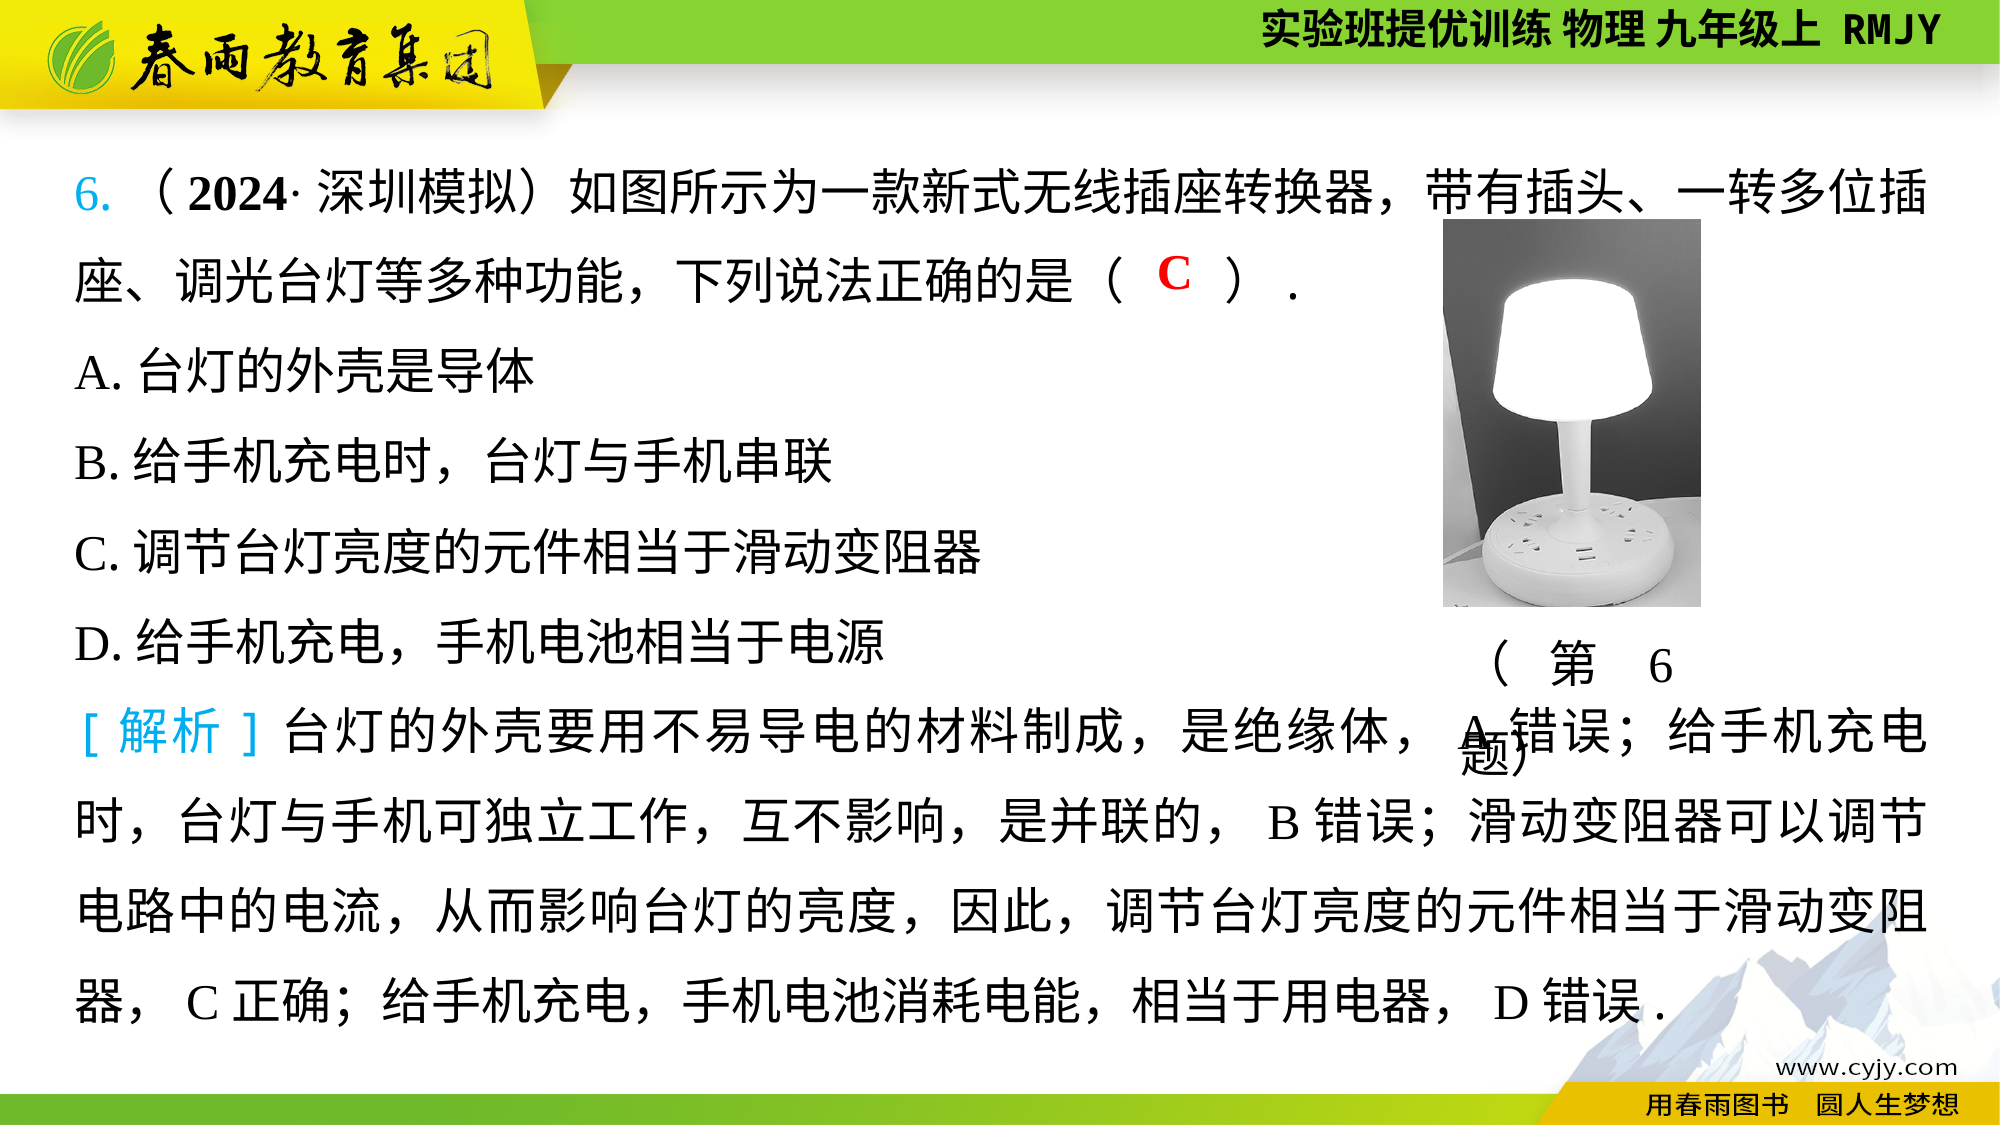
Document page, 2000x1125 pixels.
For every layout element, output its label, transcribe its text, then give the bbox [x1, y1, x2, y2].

text_box [解析]台灯的外壳要用不易导电的材料制成，是绝缘体，A错误；给手机充电时，台灯与手机可独立工作，互不影响，是并联的，B错误；滑动变阻器可以调节电路中的电流，从而影响台灯的亮度，因此，调节台灯亮度的元件相当于滑动变阻器，C正确；给手机充电，手机电池消耗电能，相当于用电器，D错误. [59, 661, 1944, 1037]
list 6.（2024·深圳模拟）如图所示为一款新式无线插座转换器，带有插头、一转多位插座、调光台灯等多种功能，下列说法正确的是（ ）. A.台灯的外壳是导体 B.给手机充电时，台灯与手机串联 C.调节台灯亮度的元件相当于滑动变阻器 D.给手机充电，手机电池相当于电源 [59, 122, 1944, 661]
text_box C [1142, 231, 1208, 307]
picture [0, 0, 2000, 1125]
text_box （第6题） [1445, 614, 1701, 661]
